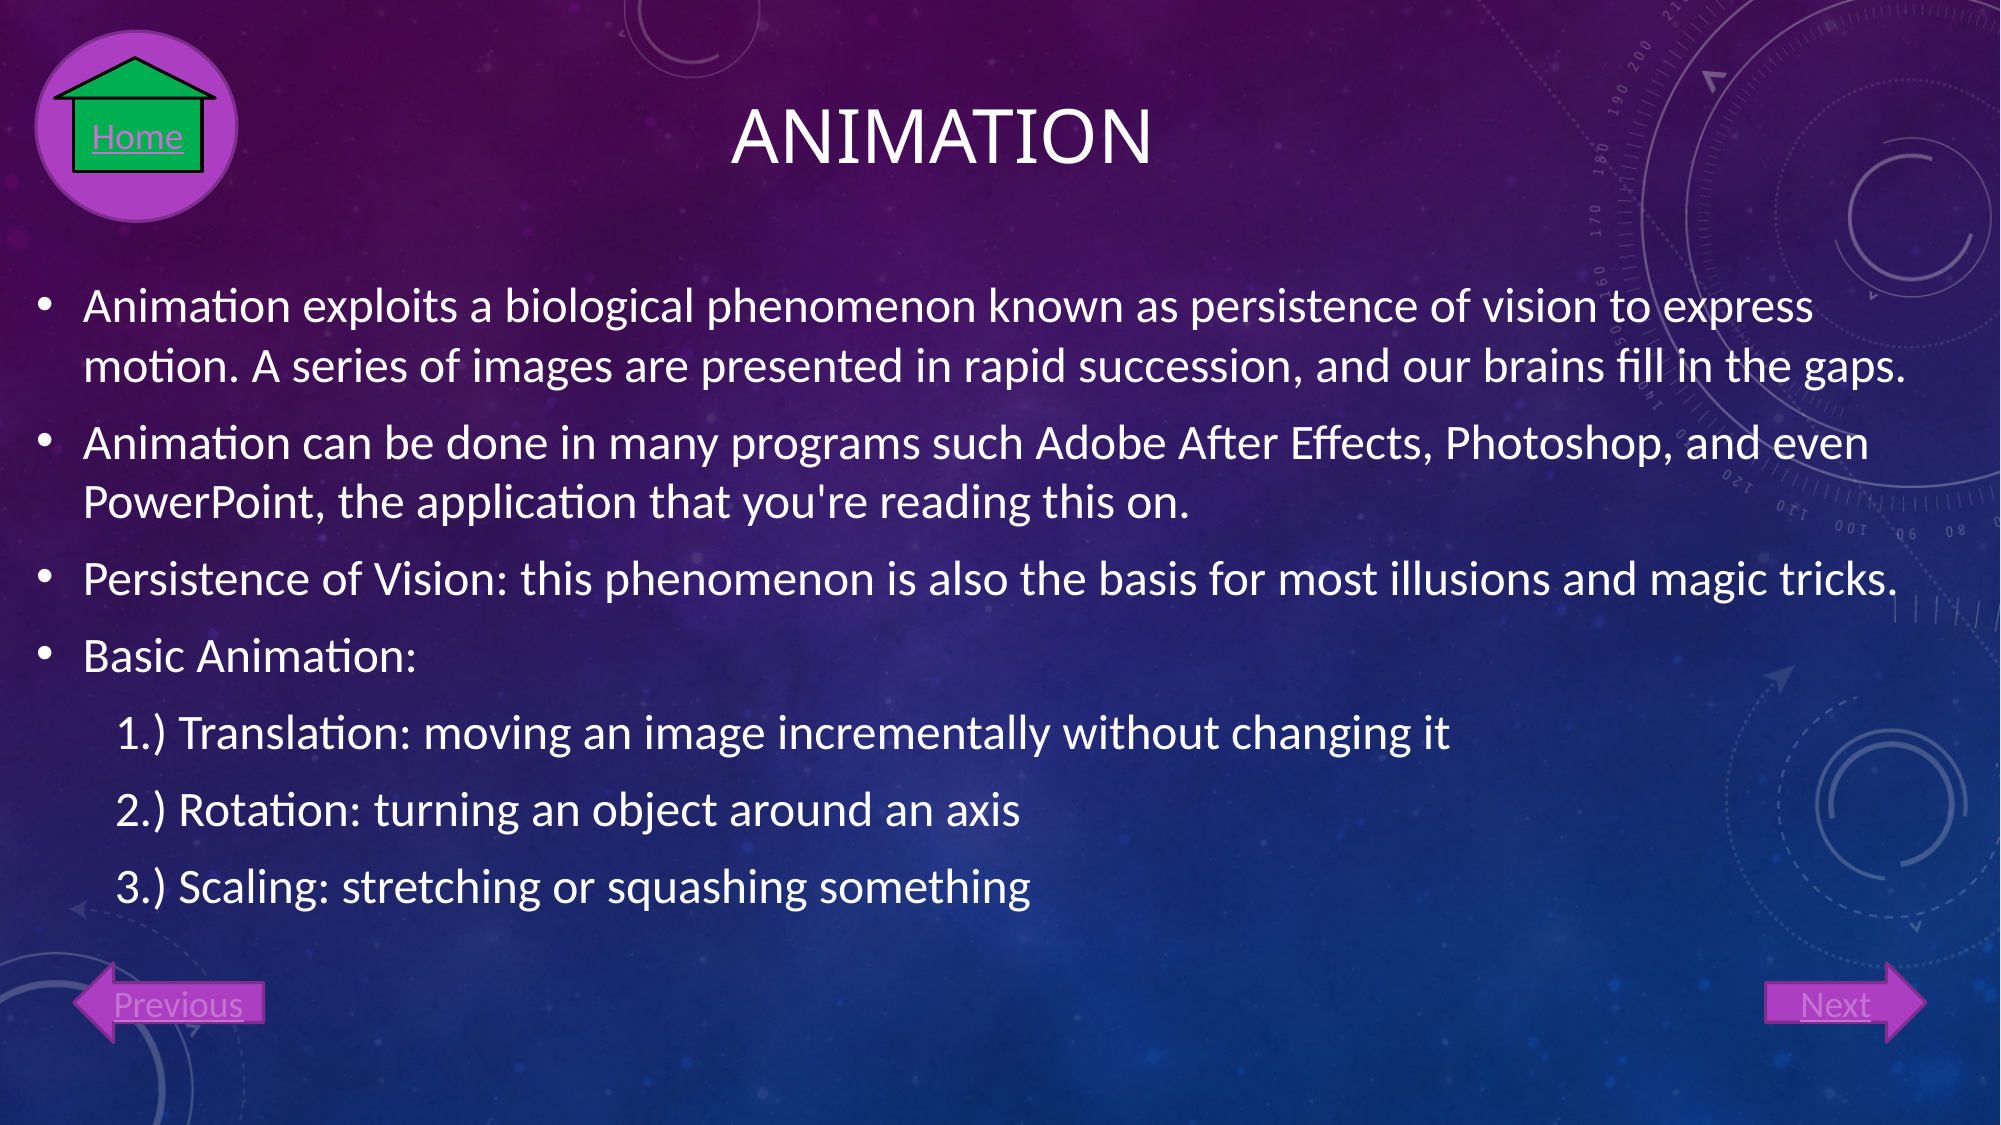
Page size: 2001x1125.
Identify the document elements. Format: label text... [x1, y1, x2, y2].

title Animation [112, 14, 1775, 253]
list Animation exploits a biological phenomenon known as persistence of vision to express motion. A series of images are presented in rapid succession, and our brains fill in the gaps. Animation can be done in many programs such Adobe After Effects, Photoshop, and even PowerPoint, the application that you're reading this on. Persistence of Vision: this phenomenon is also the basis for most illusions and magic tricks. Basic Animation: 1.) Translation: moving an image incrementally without changing it 2.) Rotation: turning an object around an axis 3.) Scaling: stretching or squashing something [21, 265, 1984, 1002]
text_box Previous [72, 961, 266, 1044]
text_box [34, 29, 239, 223]
text_box [53, 56, 217, 100]
text_box Home [72, 100, 204, 173]
picture [0, 0, 2001, 1125]
text_box Next [1764, 961, 1928, 1044]
